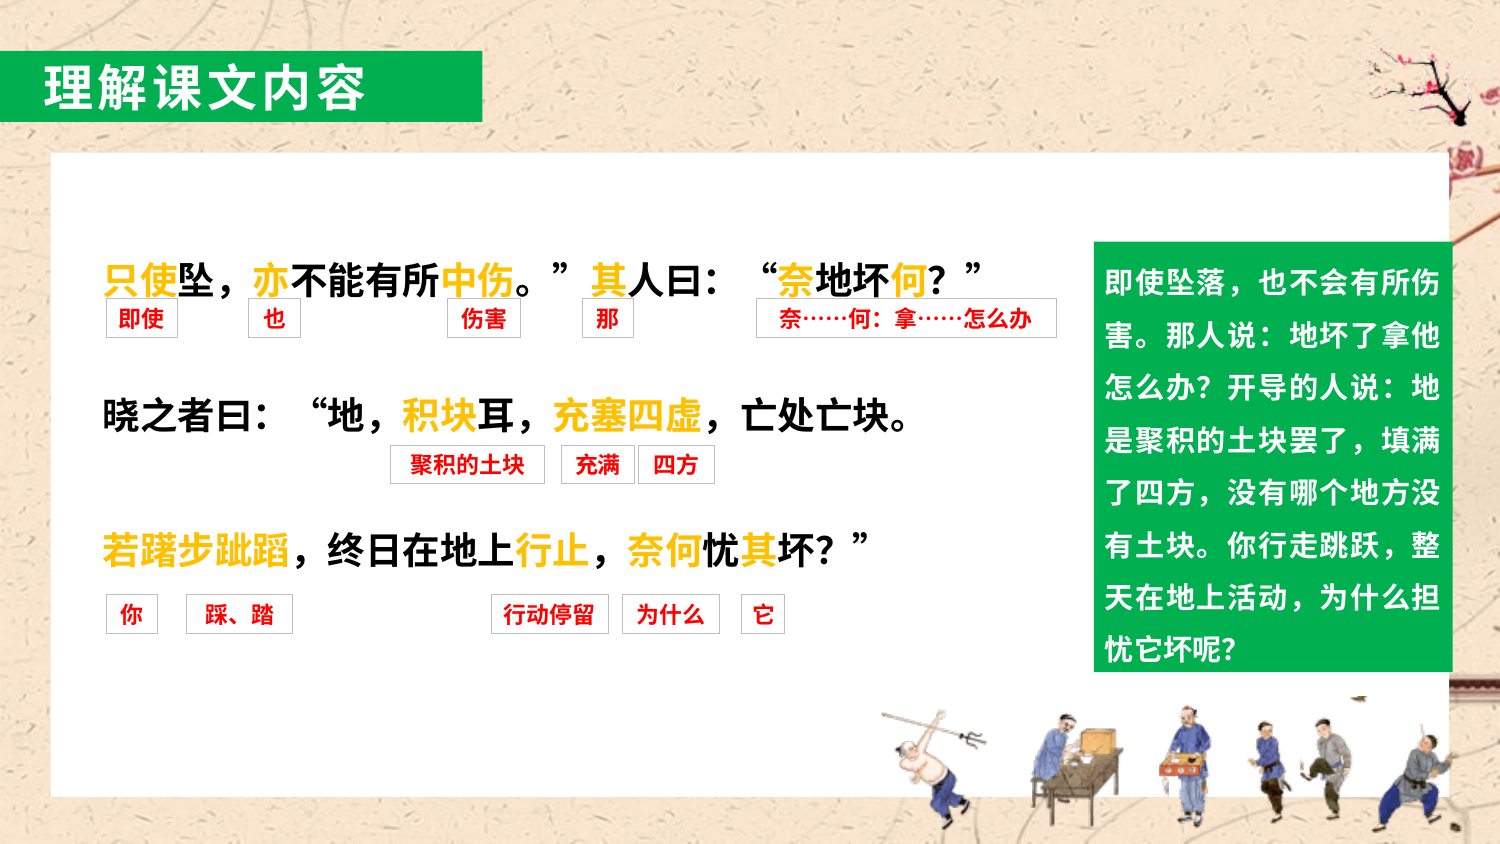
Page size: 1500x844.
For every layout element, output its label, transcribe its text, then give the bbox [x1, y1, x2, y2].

picture [0, 0, 1500, 844]
text_box 即使 [106, 298, 178, 338]
text_box 四方 [638, 445, 715, 484]
text_box 也 [248, 298, 301, 338]
text_box 它 [741, 594, 785, 634]
text_box 只使坠，亦不能有所中伤。”其人曰：“奈地坏何？” 晓之者曰：“地，积块耳，充塞四虚，亡处亡块。 若躇步跐蹈，终日在地上行止，奈何忧其坏？” [91, 251, 1073, 668]
text_box 行动停留 [491, 594, 609, 634]
text_box 即使坠落，也不会有所伤害。那人说：地坏了拿他怎么办？开导的人说：地是聚积的土块罢了，填满了四方，没有哪个地方没有土块。你行走跳跃，整天在地上活动，为什么担忧它坏呢？ [1093, 241, 1453, 673]
text_box 伤害 [447, 298, 521, 338]
text_box 踩、踏 [186, 594, 293, 634]
text_box 你 [106, 594, 158, 634]
text_box 奈……何：拿……怎么办 [756, 298, 1057, 338]
text_box 为什么 [622, 594, 720, 634]
text_box 聚积的土块 [390, 445, 545, 484]
text_box 那 [582, 298, 634, 338]
text_box 理解课文内容 [0, 50, 483, 122]
text_box 充满 [561, 445, 635, 484]
